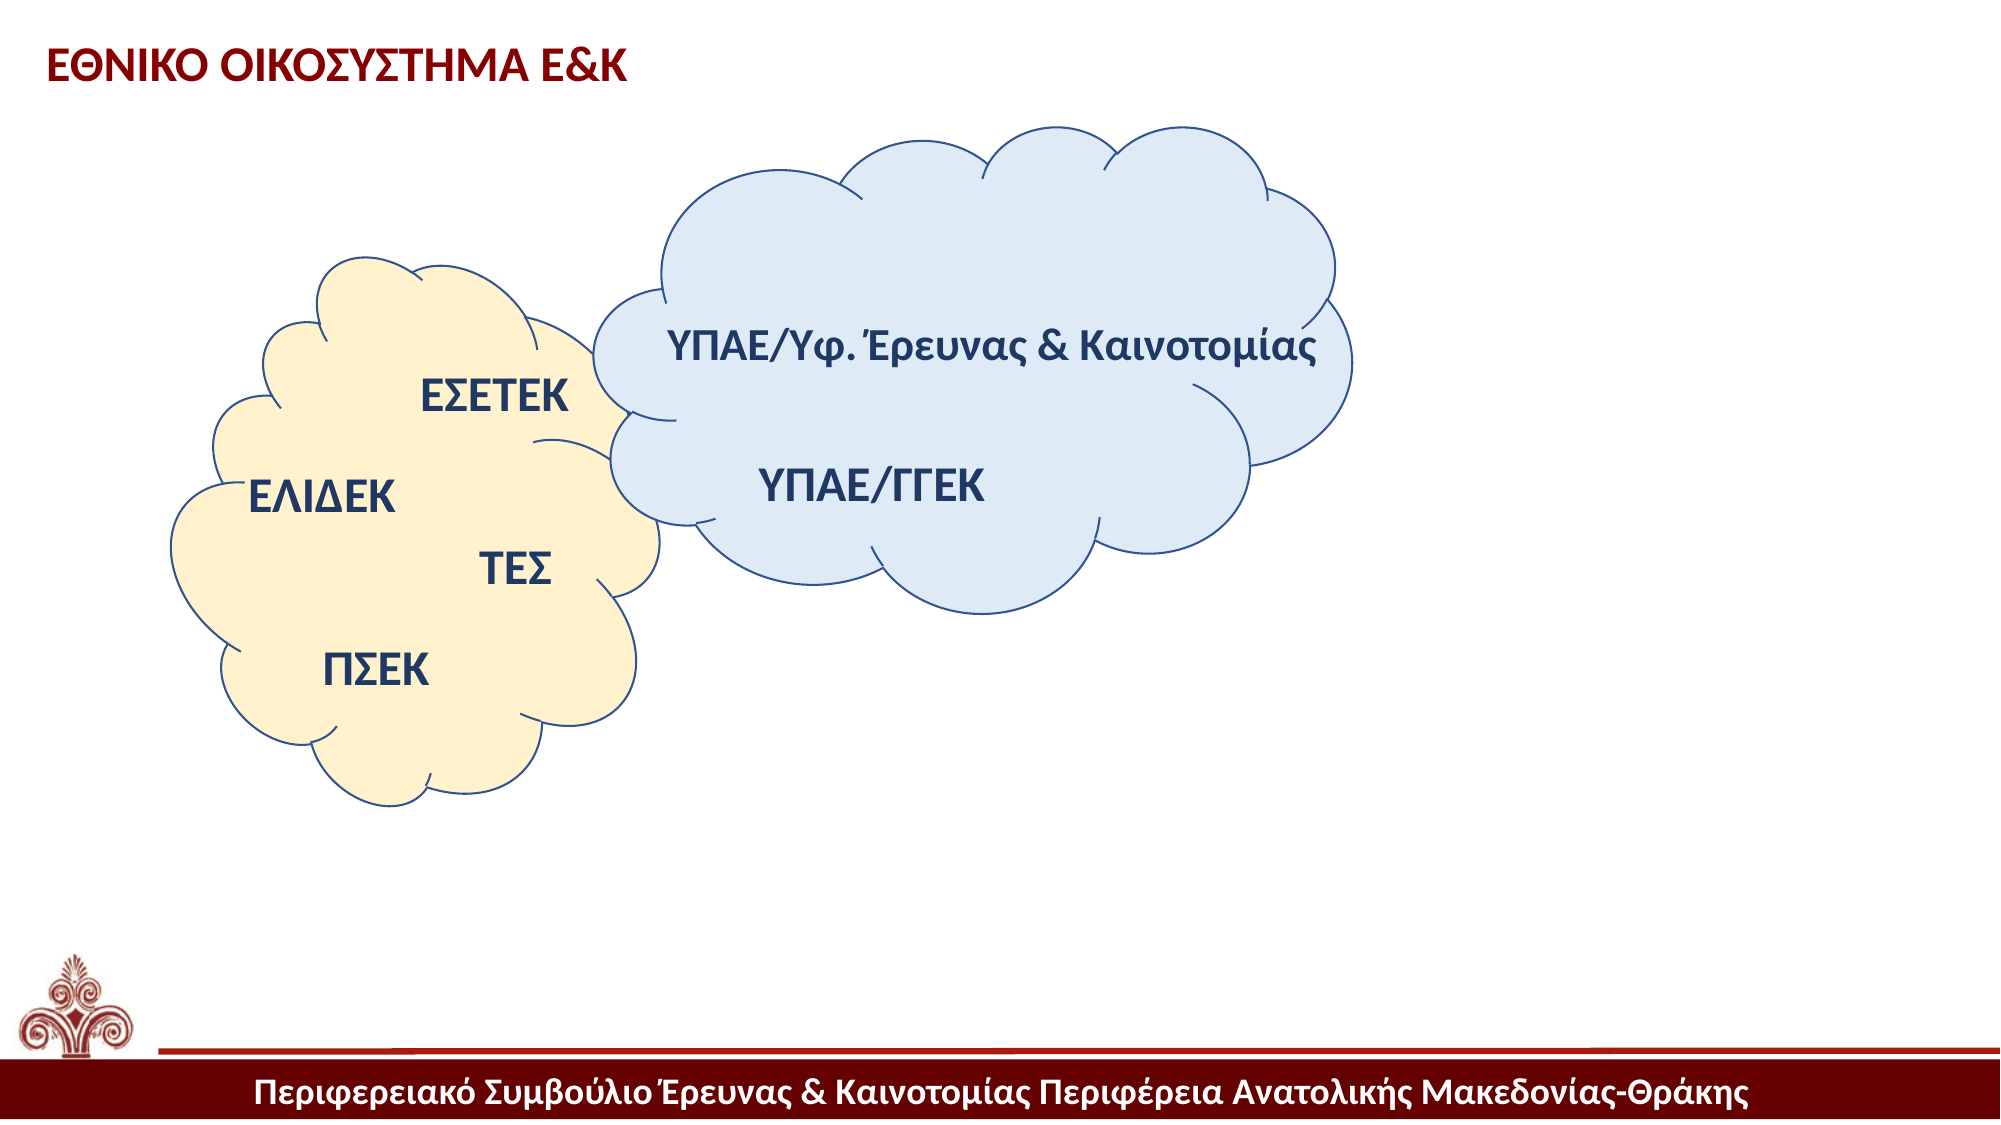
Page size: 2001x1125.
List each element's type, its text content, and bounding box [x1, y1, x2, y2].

text_box Περιφερειακό Συμβούλιο Έρευνας & Καινοτομίας Περιφέρεια Ανατολικής Μακεδονίας-Θράκης [0, 1059, 2000, 1120]
text_box ΕΛΙΔΕΚ [233, 454, 411, 530]
picture [13, 945, 147, 1072]
text_box [592, 126, 1354, 616]
text_box ΕΘΝΙΚΟ ΟΙΚΟΣΥΣΤΗΜΑ Ε&Κ [31, 24, 643, 99]
text_box ΠΣΕΚ [307, 628, 445, 704]
text_box ΕΣΕΤΕΚ [405, 354, 584, 430]
text_box ΥΠΑΕ/Υφ. Έρευνας & Καινοτομίας [652, 307, 1352, 377]
text_box [169, 256, 661, 808]
text_box ΥΠΑΕ/ΓΓΕΚ [743, 444, 1092, 520]
text_box ΤΕΣ [464, 526, 567, 602]
